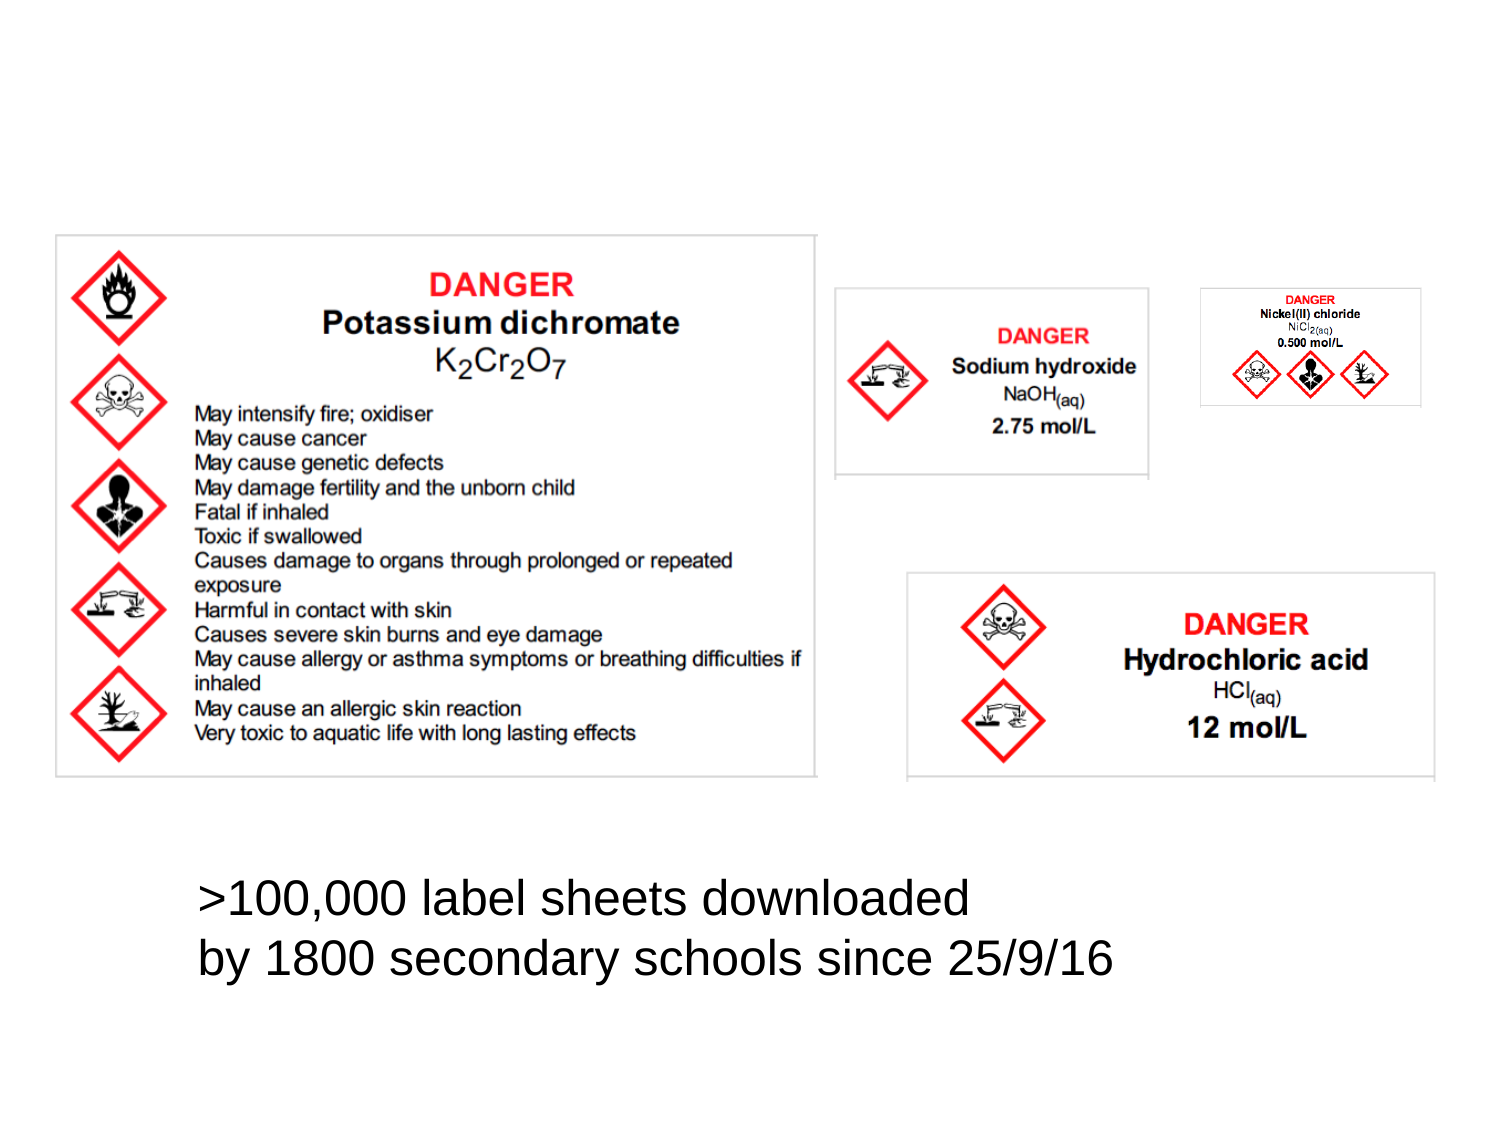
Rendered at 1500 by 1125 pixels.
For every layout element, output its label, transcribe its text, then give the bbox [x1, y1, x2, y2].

picture [903, 568, 1440, 782]
picture [1198, 284, 1425, 408]
picture [832, 284, 1152, 480]
text_box >100,000 label sheets downloaded by 1800 secondary schools since 25/9/16 [183, 857, 1282, 993]
picture [52, 231, 818, 782]
